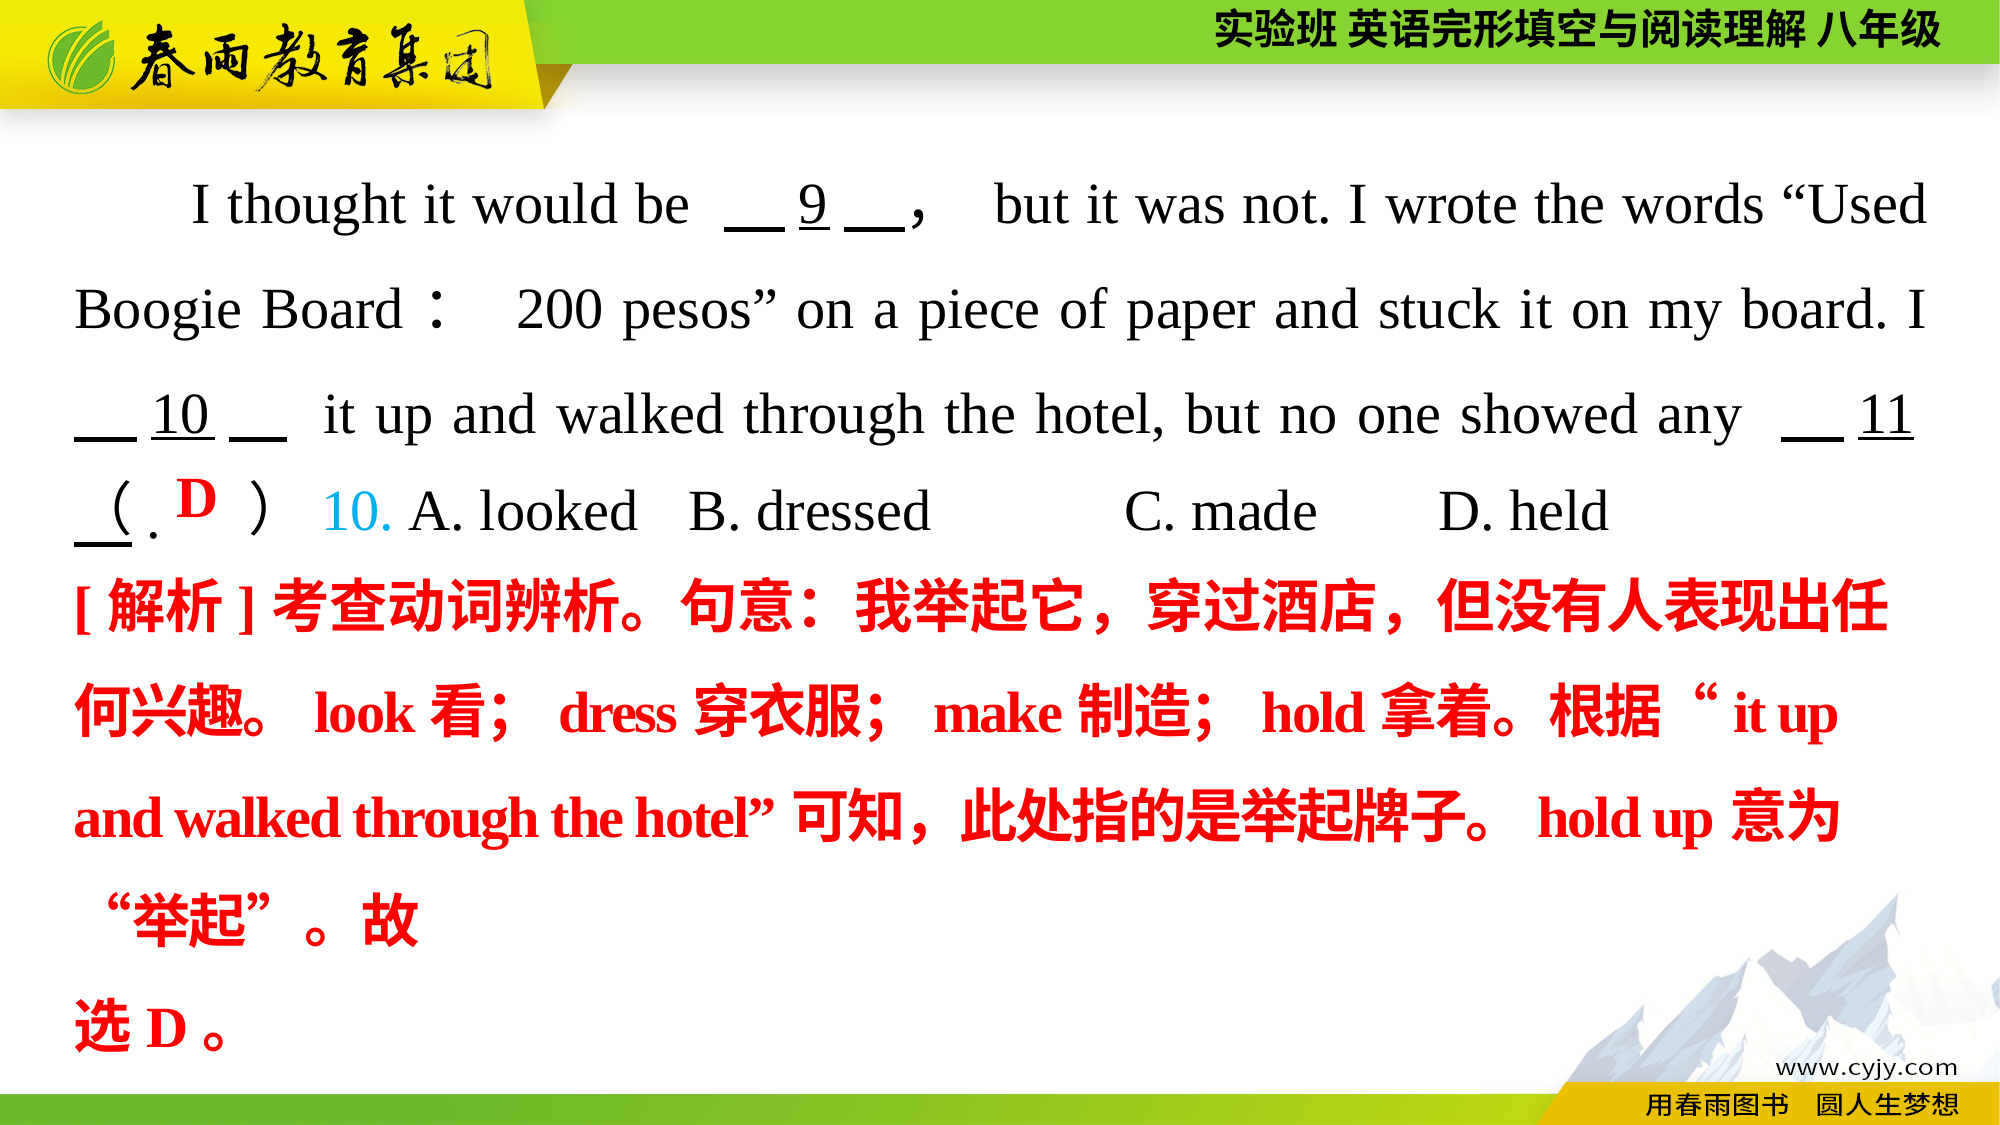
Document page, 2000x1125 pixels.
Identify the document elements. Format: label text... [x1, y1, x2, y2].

list I thought it would be 9 ， but it was not. I wrote the words “Used Boogie Board： 200 pesos” on a piece of paper and stuck it on my board. I 10 it up and walked through the hotel, but no one showed any 11 . [59, 122, 1944, 429]
picture [0, 0, 2000, 1125]
text_box D [161, 451, 234, 526]
text_box [解析]考查动词辨析。句意：我举起它，穿过酒店，但没有人表现出任何兴趣。look看；dress穿衣服；make制造；hold拿着。根据“it up and walked through the hotel”可知，此处指的是举起牌子。hold up意为“举起”。故 选D。 [59, 526, 1944, 1067]
text_box （ ）10. A. looked B. dressed C. made D. held [59, 429, 1944, 526]
